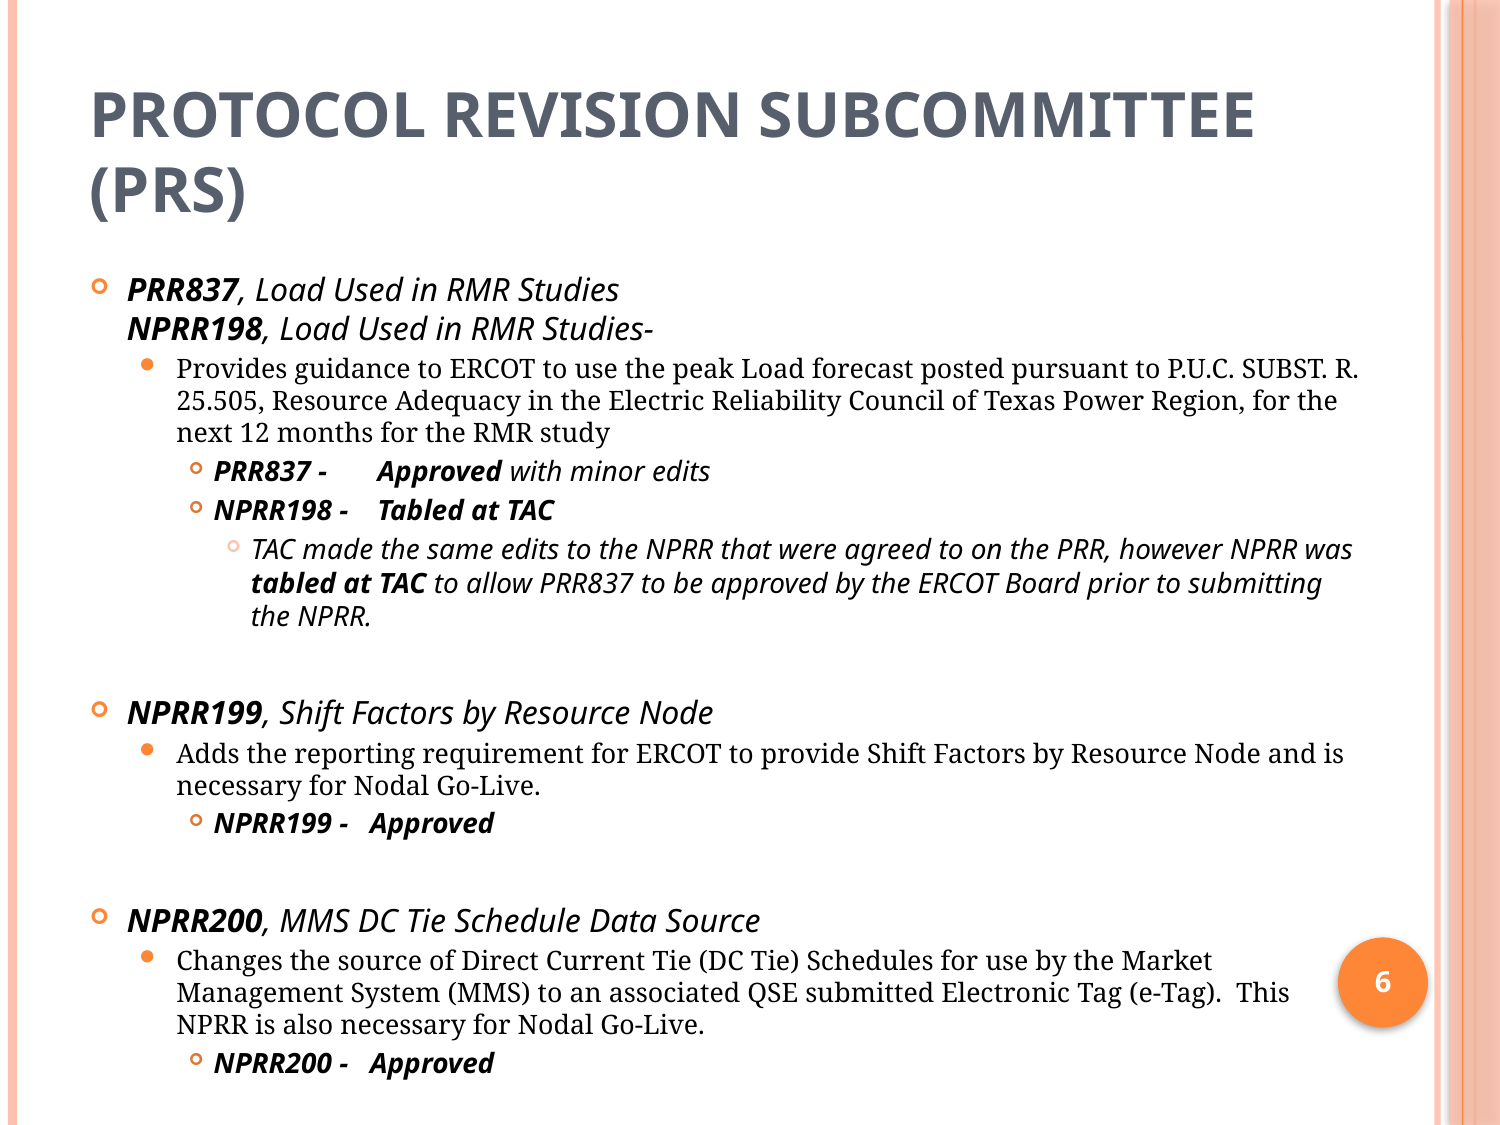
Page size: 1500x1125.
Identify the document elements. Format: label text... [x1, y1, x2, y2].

slide_number 6 [1333, 940, 1434, 1027]
title Protocol Revision Subcommittee (PRS) [75, 45, 1300, 233]
list PRR837, Load Used in RMR Studies NPRR198, Load Used in RMR Studies- Provides guidance to ERCOT to use the peak Load forecast posted pursuant to P.U.C. SUBST. R. 25.505, Resource Adequacy in the Electric Reliability Council of Texas Power Region, for the next 12 months for the RMR study PRR837 - Approved with minor edits NPRR198 - Tabled at TAC TAC made the same edits to the NPRR that were agreed to on the PRR, however NPRR was tabled at TAC to allow PRR837 to be approved by the ERCOT Board prior to submitting the NPRR. NPRR199, Shift Factors by Resource Node Adds the reporting requirement for ERCOT to provide Shift Factors by Resource Node and is necessary for Nodal Go-Live. NPRR199 - Approved NPRR200, MMS DC Tie Schedule Data Source Changes the source of Direct Current Tie (DC Tie) Schedules for use by the Market Management System (MMS) to an associated QSE submitted Electronic Tag (e-Tag). This NPRR is also necessary for Nodal Go-Live. NPRR200 - Approved [75, 262, 1375, 1088]
